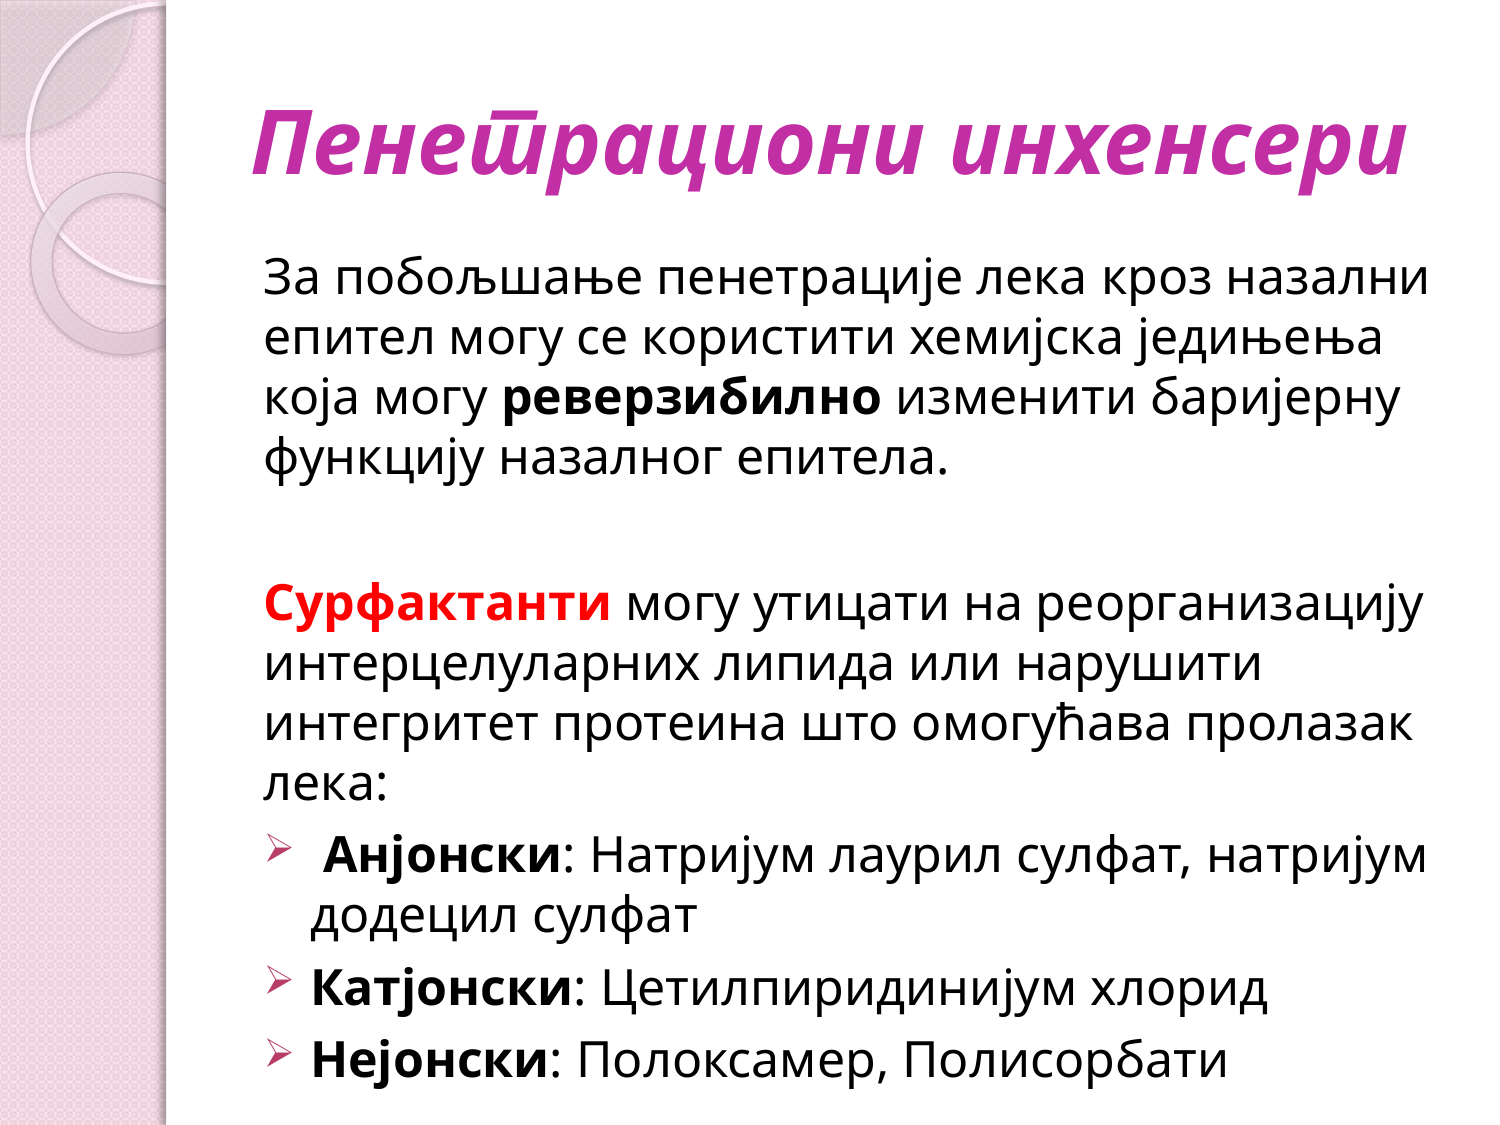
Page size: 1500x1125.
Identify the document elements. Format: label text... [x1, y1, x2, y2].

title Пенетрациони инхенсери [235, 45, 1466, 233]
list За побољшање пенетрације лека кроз назални епител могу се користити хемијска једињења која могу реверзибилно изменити баријерну функцију назалног епитела. Сурфактанти могу утицати на реорганизацију интерцелуларних липида или нарушити интегритет протеина што омогућава пролазак лека: Анјонски: Натријум лаурил сулфат, натријум додецил сулфат Катјонски: Цетилпиридинијум хлорид Нејонски: Полоксамер, Полисорбати [235, 237, 1466, 1025]
